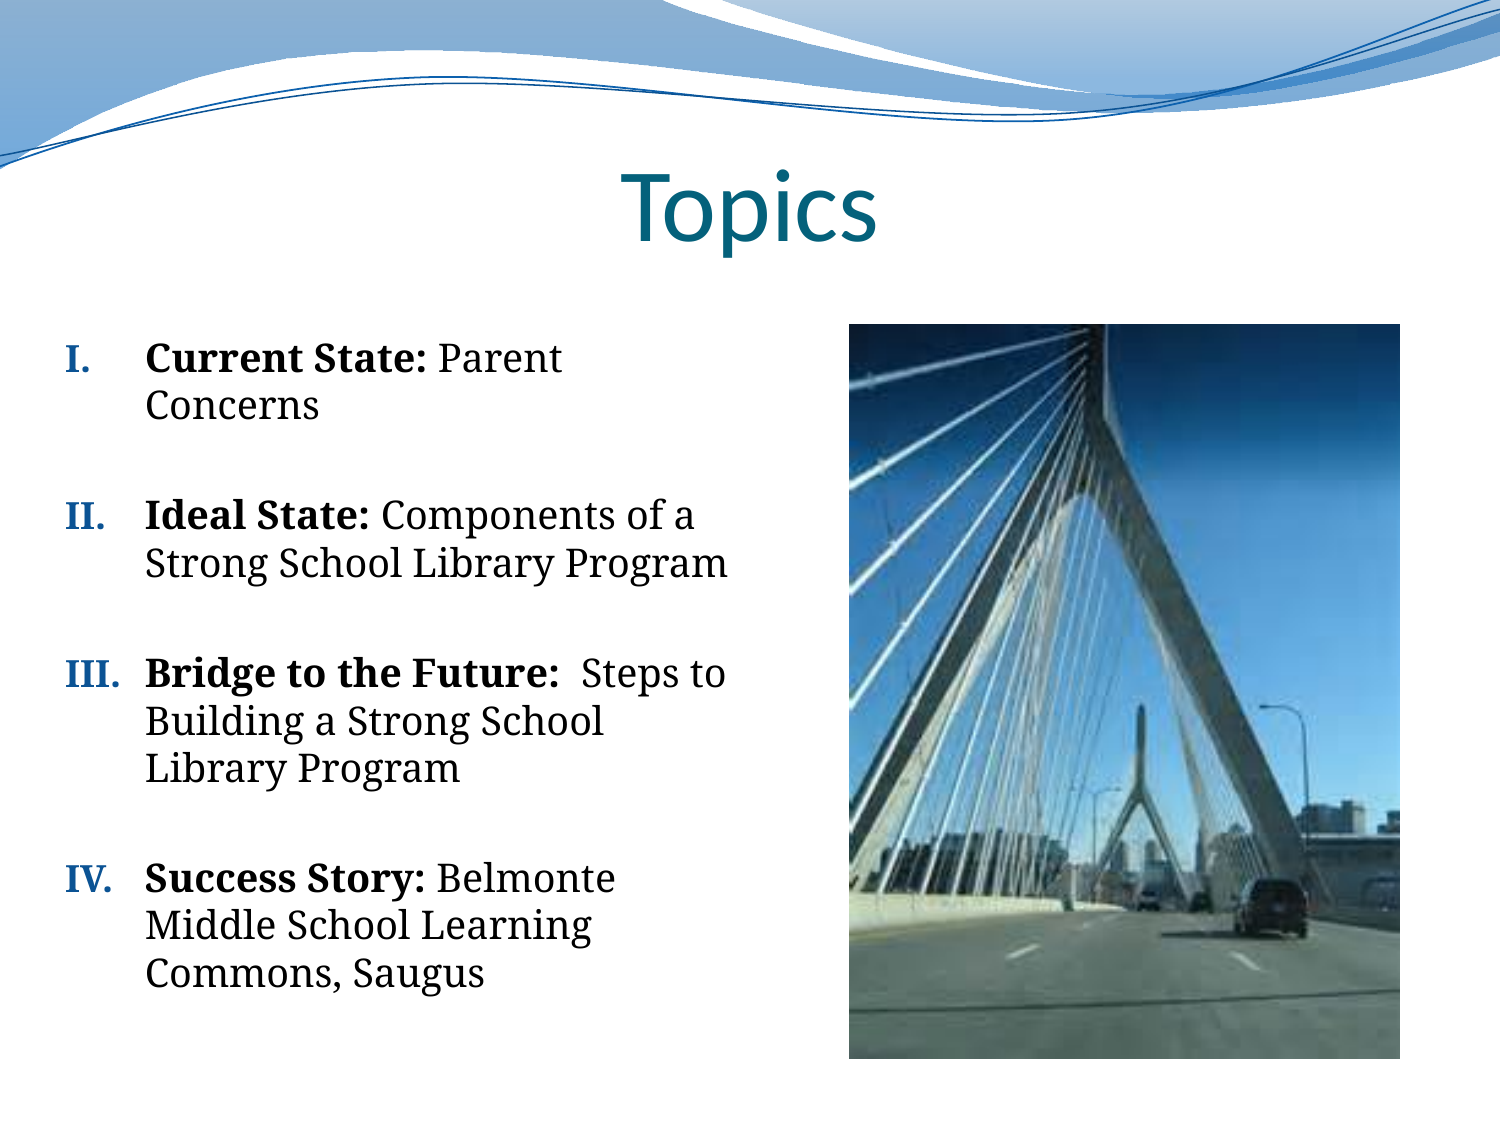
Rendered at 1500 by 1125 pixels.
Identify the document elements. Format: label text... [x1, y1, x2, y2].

picture [849, 324, 1401, 1059]
title Topics [0, 74, 1500, 263]
list Current State: Parent Concerns Ideal State: Components of a Strong School Library Program Bridge to the Future: Steps to Building a Strong School Library Program Success Story: Belmonte Middle School Learning Commons, Saugus [49, 324, 751, 1053]
